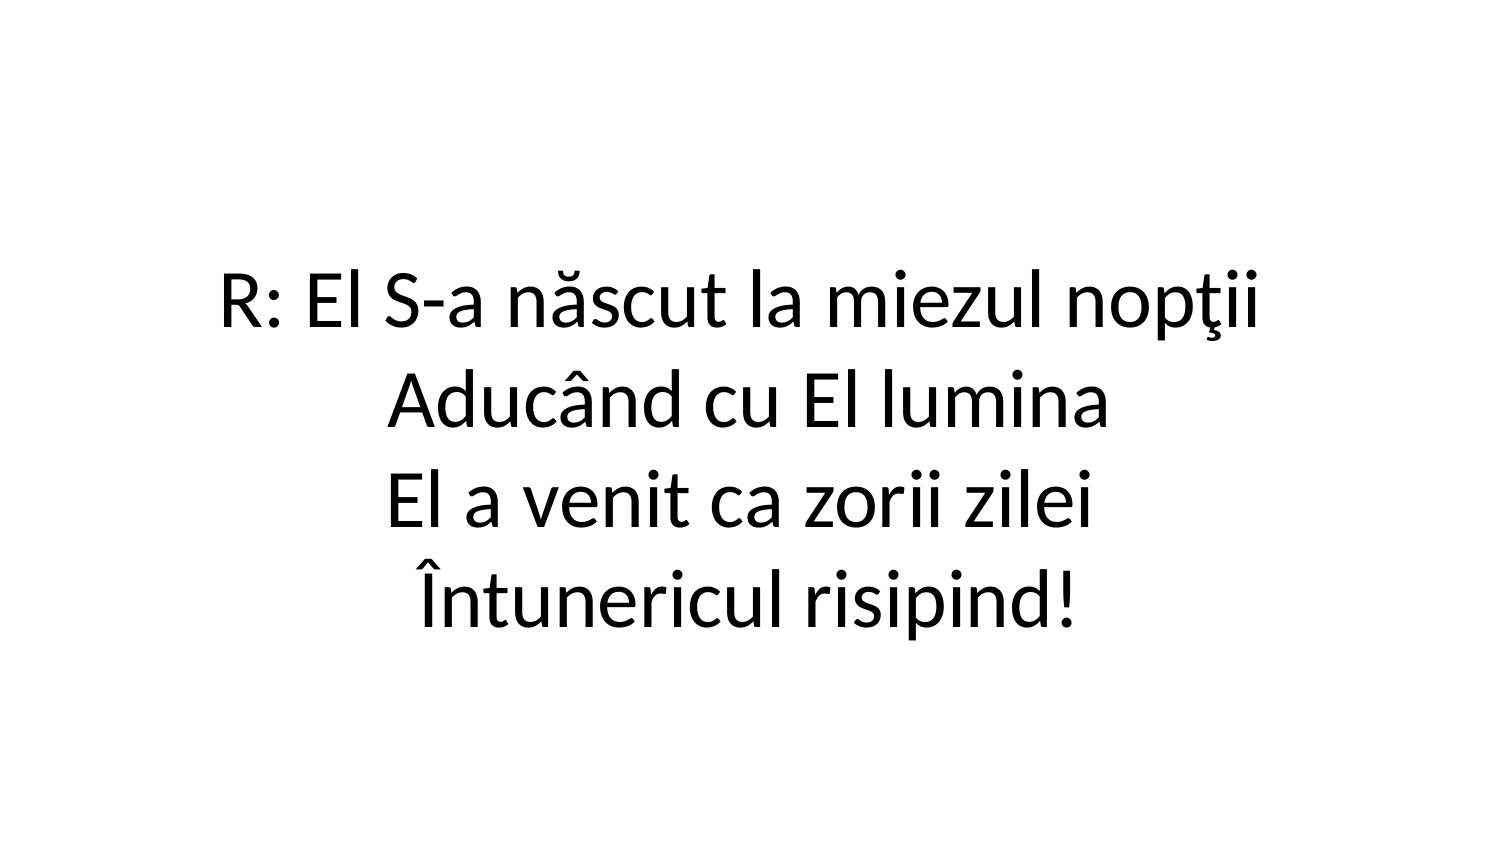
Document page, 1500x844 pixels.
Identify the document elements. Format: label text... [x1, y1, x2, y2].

text_box R: El S-a născut la miezul nopţii Aducând cu El lumina El a venit ca zorii zilei Întunericul risipind! [203, 192, 1297, 652]
